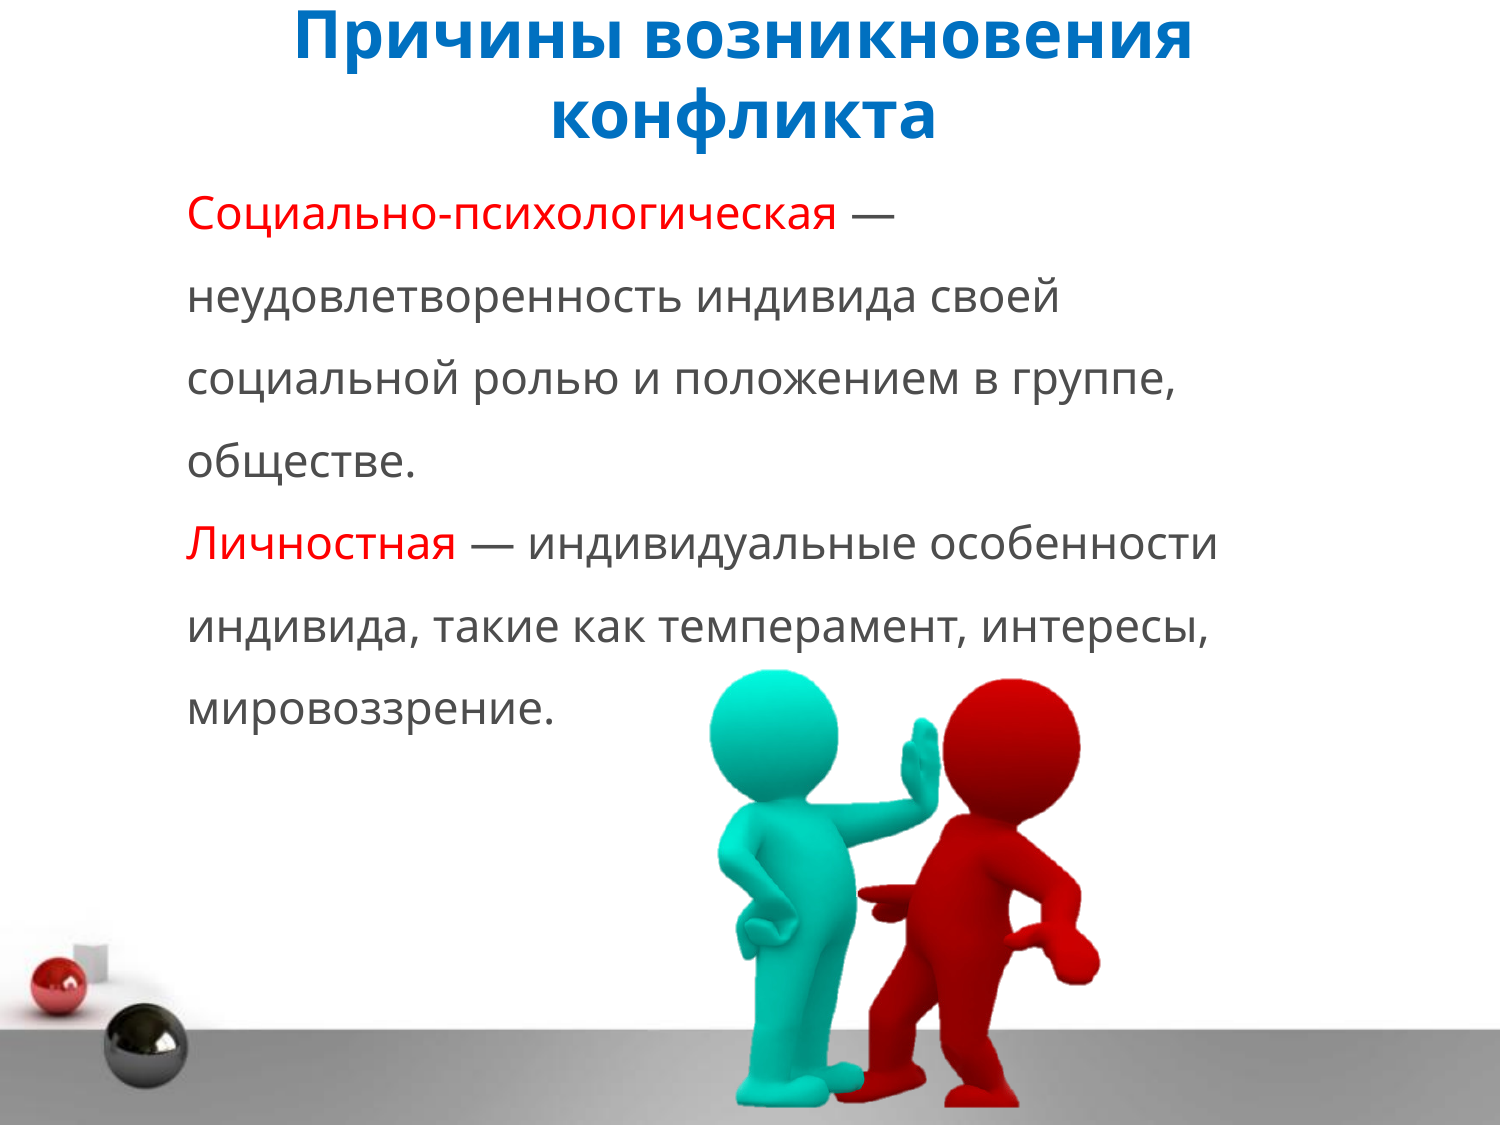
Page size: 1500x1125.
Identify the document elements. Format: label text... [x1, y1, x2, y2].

list Социально-психологическая — неудовлетворенность индивида своей социальной ролью и положением в группе, обществе. Личностная — индивидуальные особенности индивида, такие как темперамент, интересы, мировоззрение. [170, 148, 1282, 988]
picture [0, 0, 1500, 1125]
title Причины возникновения конфликта [76, 18, 1412, 126]
